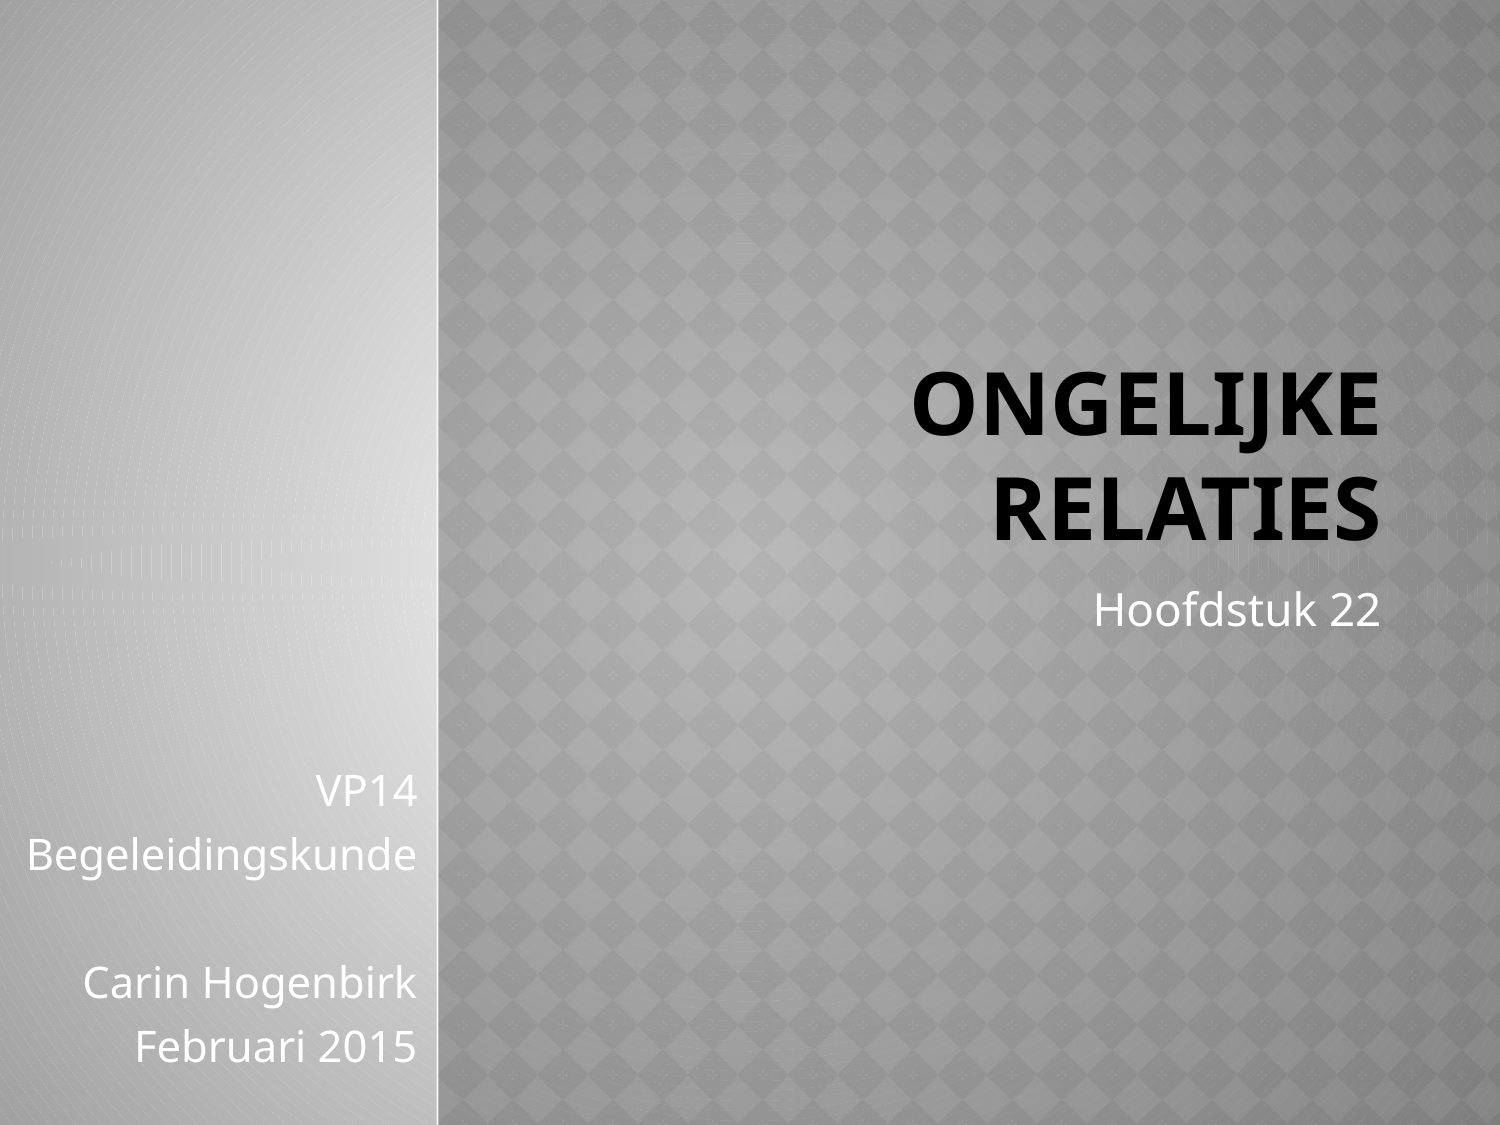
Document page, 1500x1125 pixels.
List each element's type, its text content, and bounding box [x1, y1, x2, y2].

text_box VP14 Begeleidingskunde Carin Hogenbirk Februari 2015 [5, 763, 426, 1110]
subtitle Hoofdstuk 22 [550, 580, 1390, 762]
title Ongelijke relaties [552, 87, 1390, 558]
